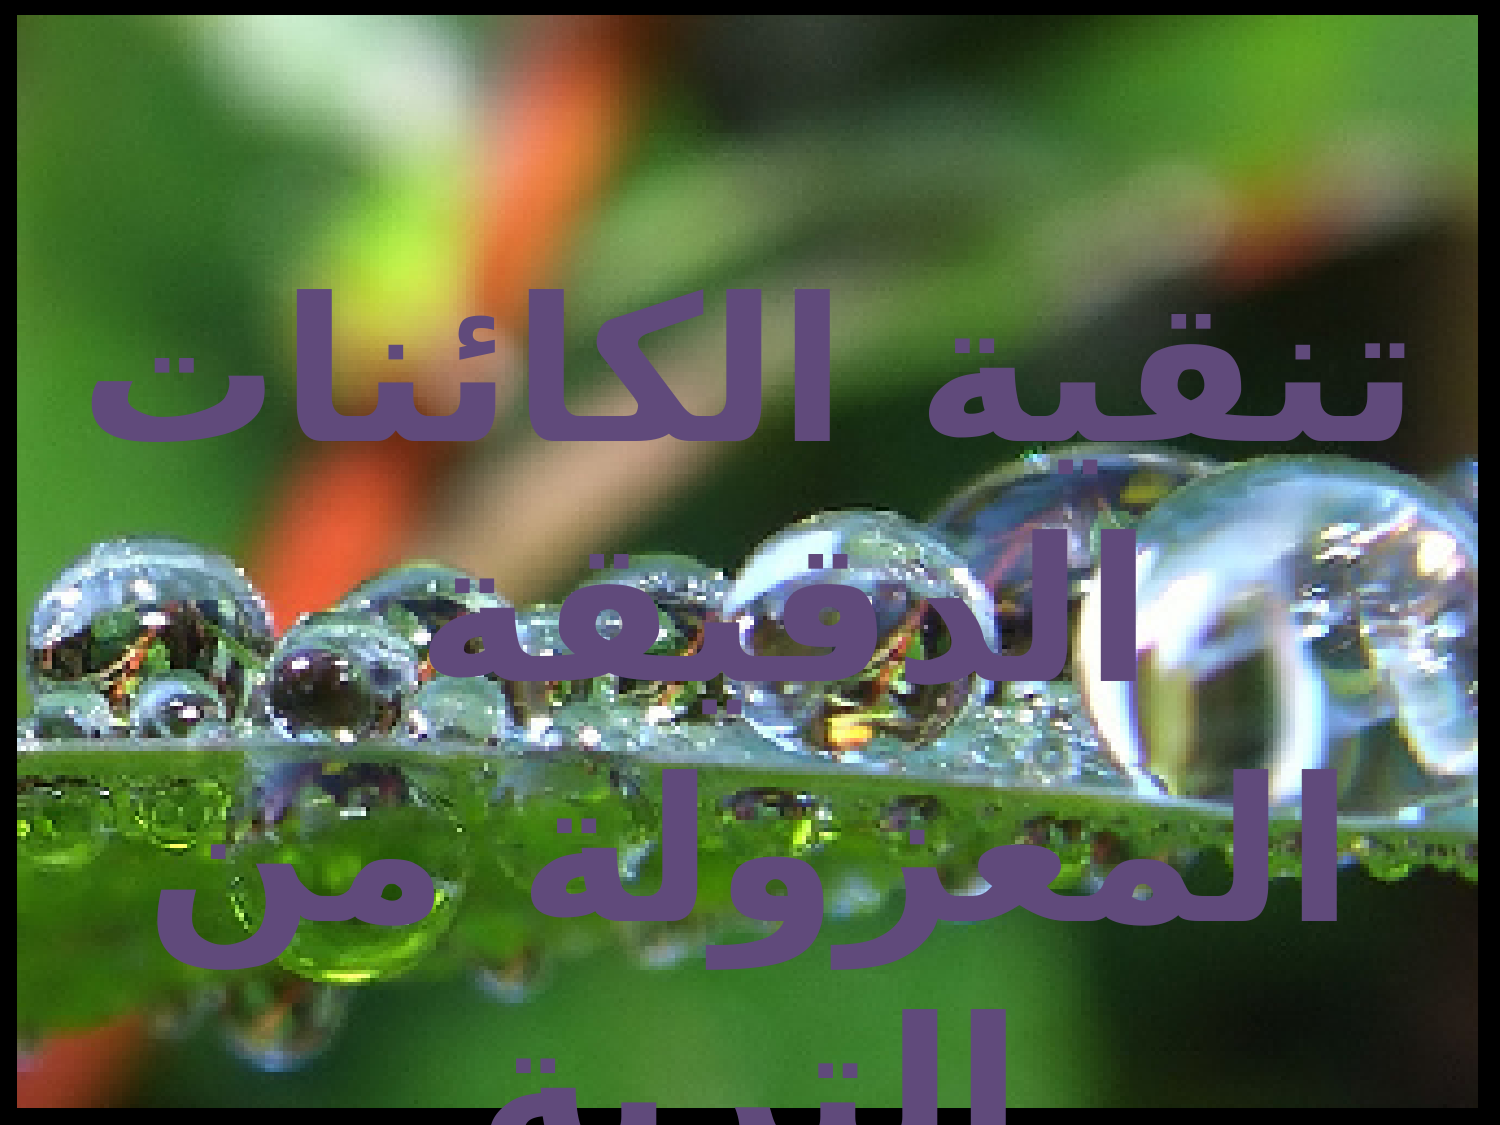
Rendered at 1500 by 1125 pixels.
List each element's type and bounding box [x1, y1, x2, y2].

list [0, 0, 1500, 1125]
